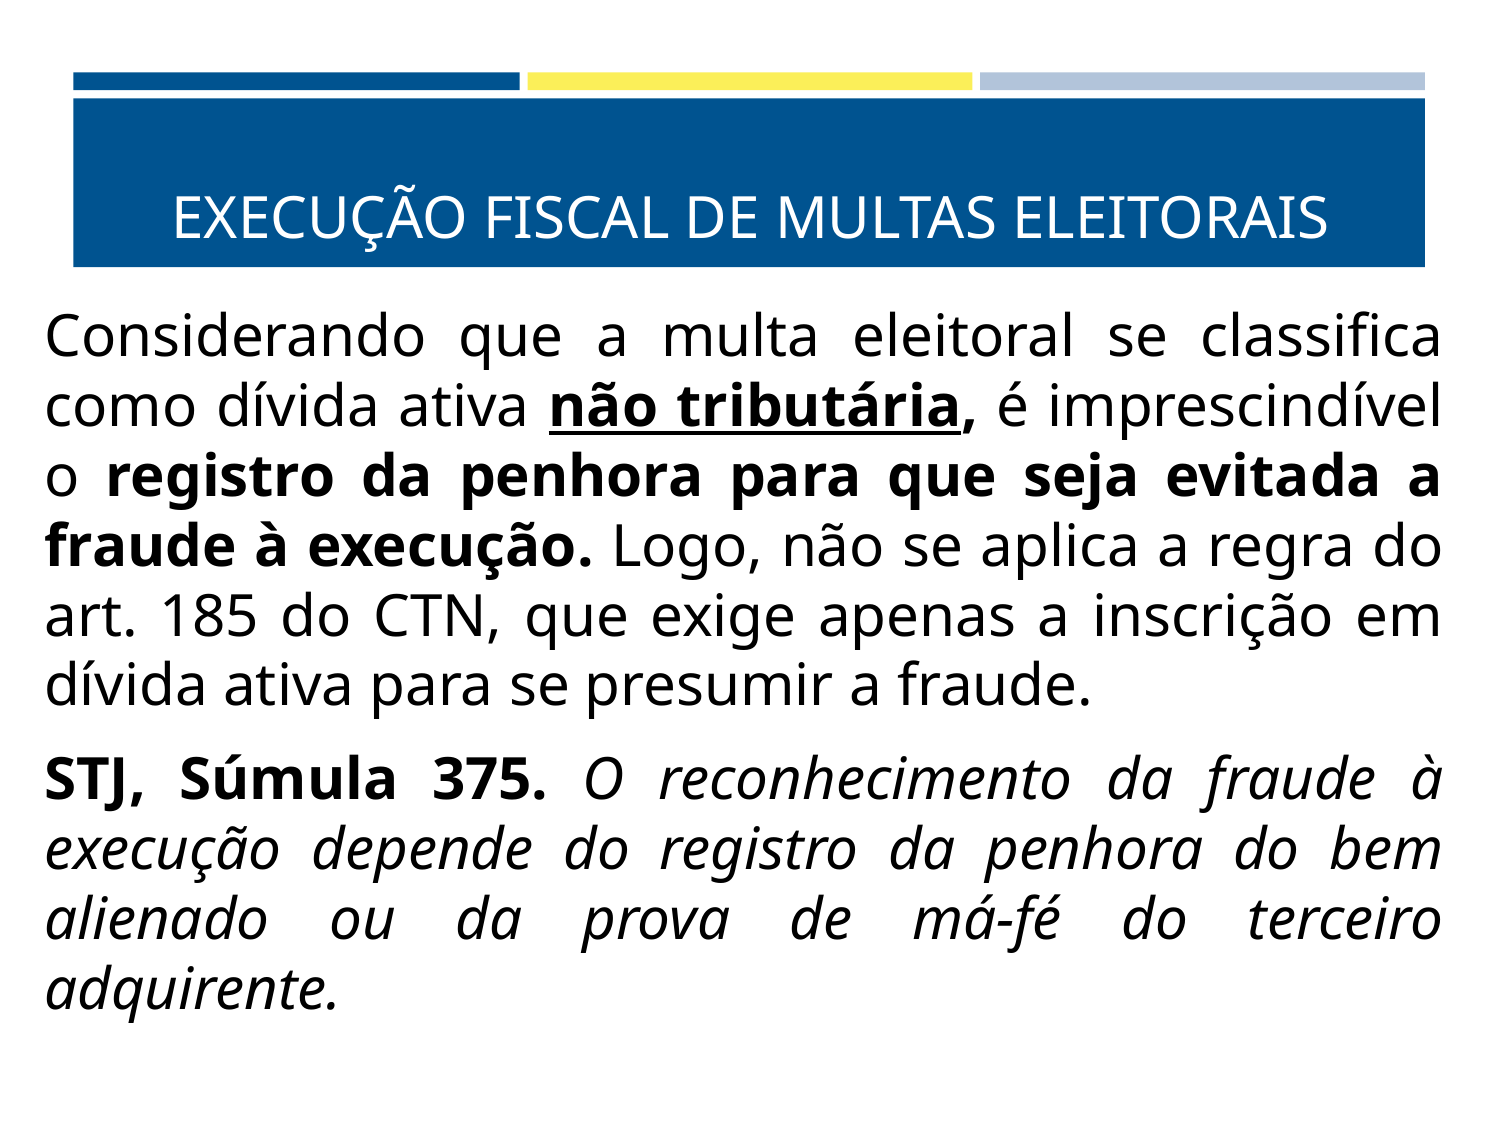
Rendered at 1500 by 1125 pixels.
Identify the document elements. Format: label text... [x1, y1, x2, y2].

list Considerando que a multa eleitoral se classifica como dívida ativa não tributária, é imprescindível o registro da penhora para que seja evitada a fraude à execução. Logo, não se aplica a regra do art. 185 do CTN, que exige apenas a inscrição em dívida ativa para se presumir a fraude. STJ, Súmula 375. O reconhecimento da fraude à execução depende do registro da penhora do bem alienado ou da prova de má-fé do terceiro adquirente. [29, 290, 1459, 1094]
title EXECUÇÃO FISCAL DE MULTAS ELEITORAIS [95, 112, 1406, 259]
